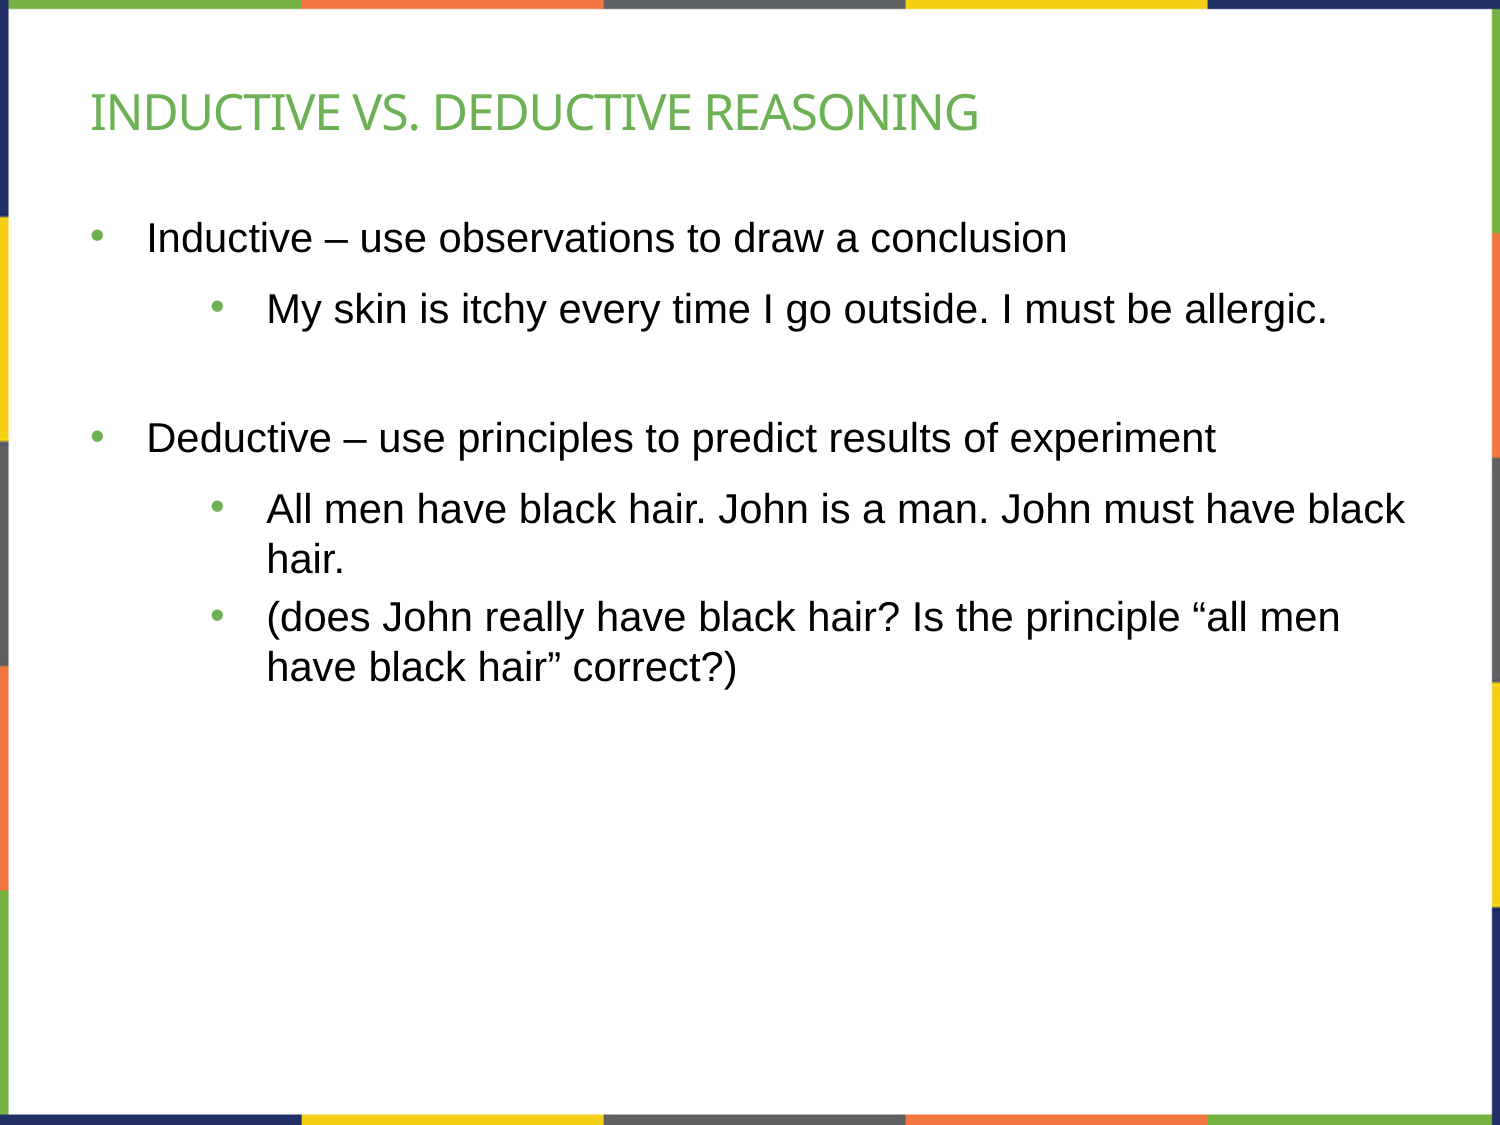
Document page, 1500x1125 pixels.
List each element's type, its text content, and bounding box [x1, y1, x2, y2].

picture [0, 0, 1500, 1125]
list Inductive – use observations to draw a conclusion My skin is itchy every time I go outside. I must be allergic. Deductive – use principles to predict results of experiment All men have black hair. John is a man. John must have black hair. (does John really have black hair? Is the principle “all men have black hair” correct?) [75, 203, 1429, 986]
title Inductive vs. deductive reasoning [75, 39, 1398, 148]
